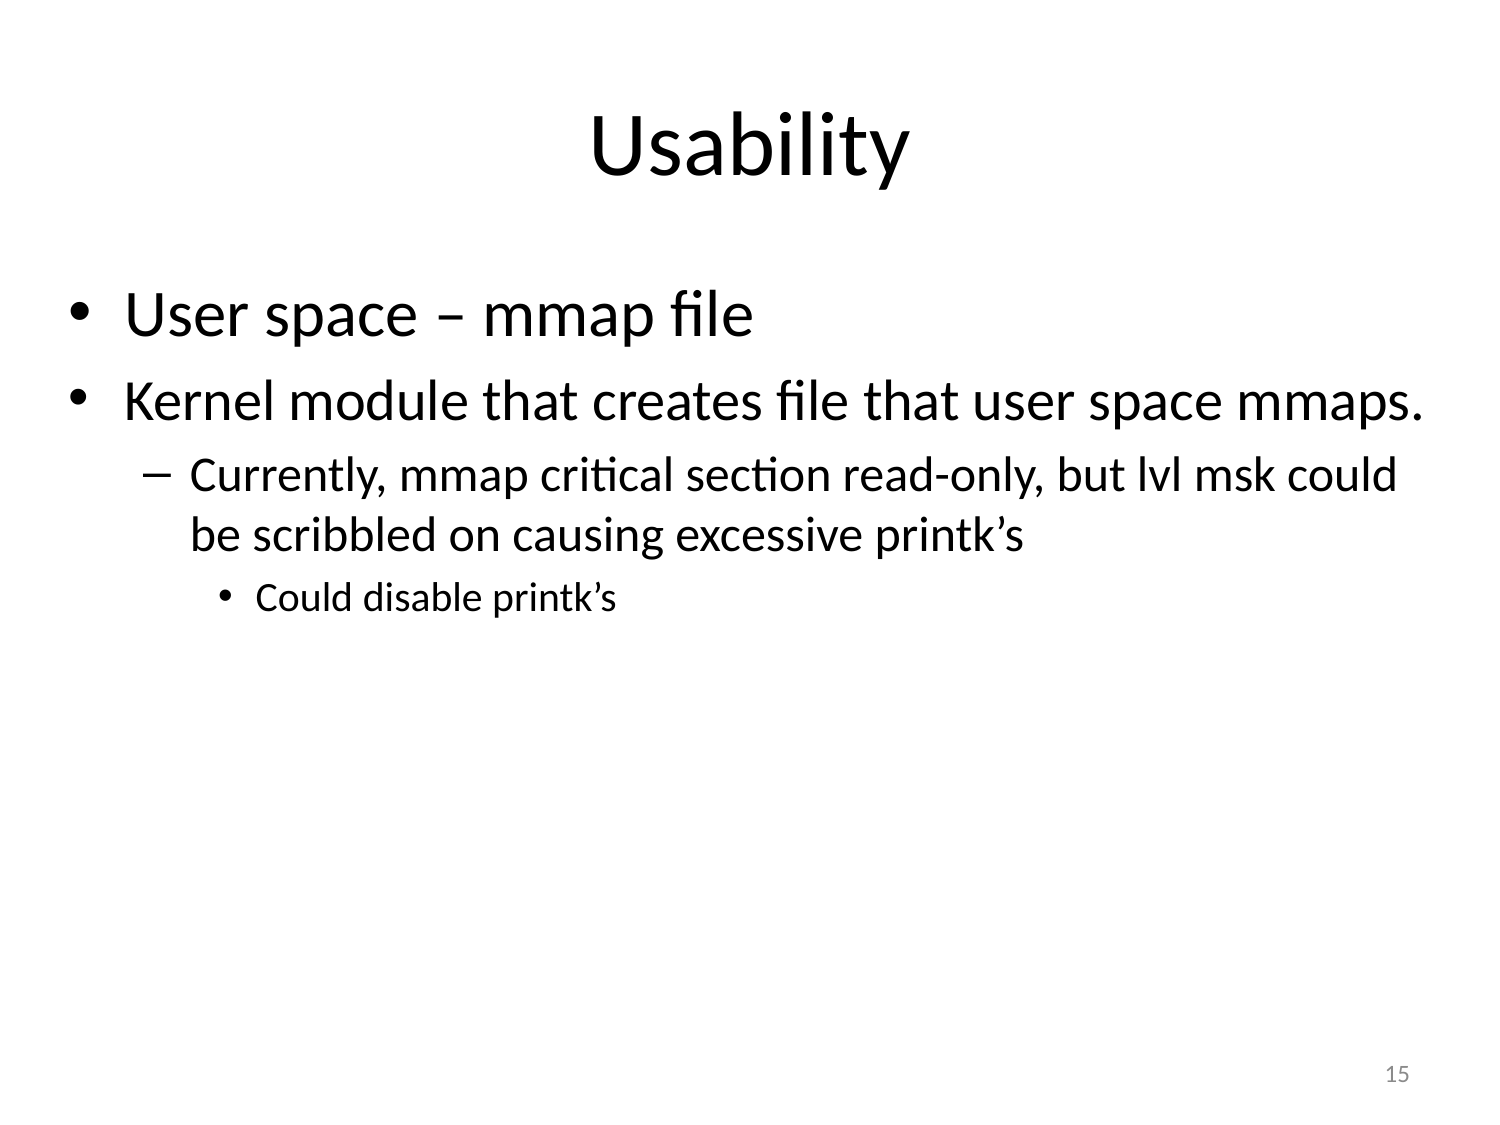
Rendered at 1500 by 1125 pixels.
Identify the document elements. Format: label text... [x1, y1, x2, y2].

title Usability [75, 45, 1425, 233]
list User space – mmap file Kernel module that creates file that user space mmaps. Currently, mmap critical section read-only, but lvl msk could be scribbled on causing excessive printk’s Could disable printk’s [53, 262, 1452, 1005]
slide_number 15 [1074, 1042, 1425, 1103]
